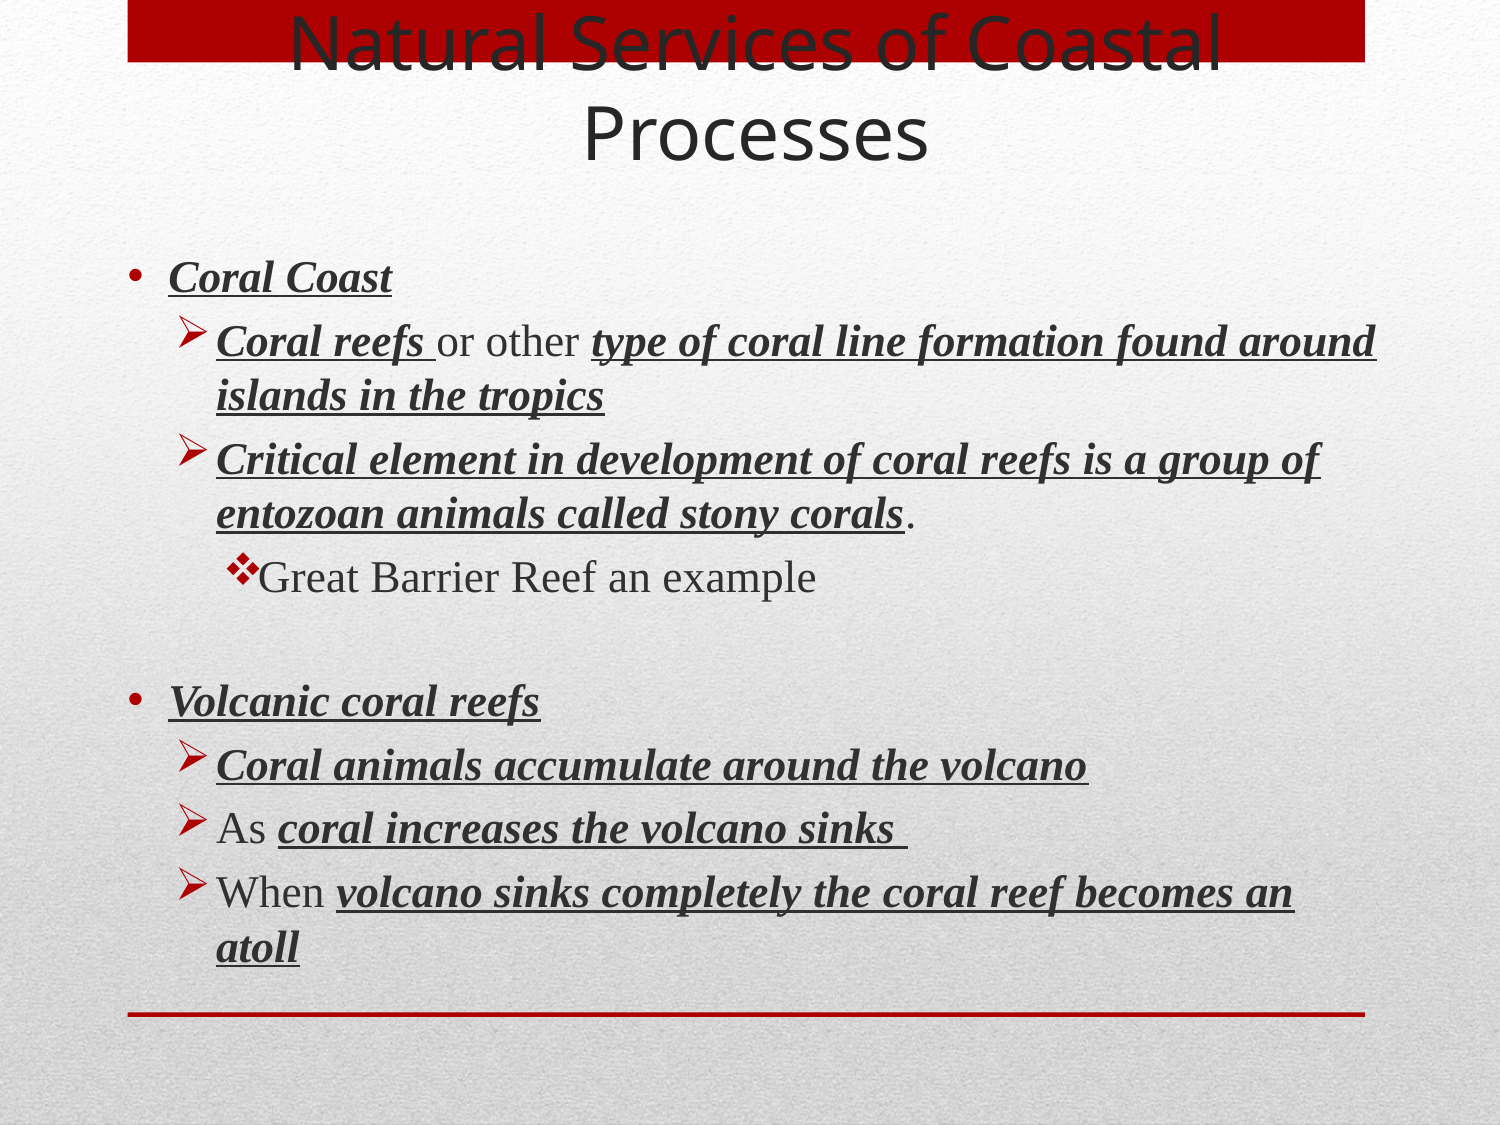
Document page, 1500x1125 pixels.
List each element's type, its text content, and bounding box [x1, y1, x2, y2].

title Natural Services of Coastal Processes [125, 0, 1388, 183]
list Coral Coast Coral reefs or other type of coral line formation found around islands in the tropics Critical element in development of coral reefs is a group of entozoan animals called stony corals. Great Barrier Reef an example Volcanic coral reefs Coral animals accumulate around the volcano As coral increases the volcano sinks When volcano sinks completely the coral reef becomes an atoll [112, 237, 1400, 981]
